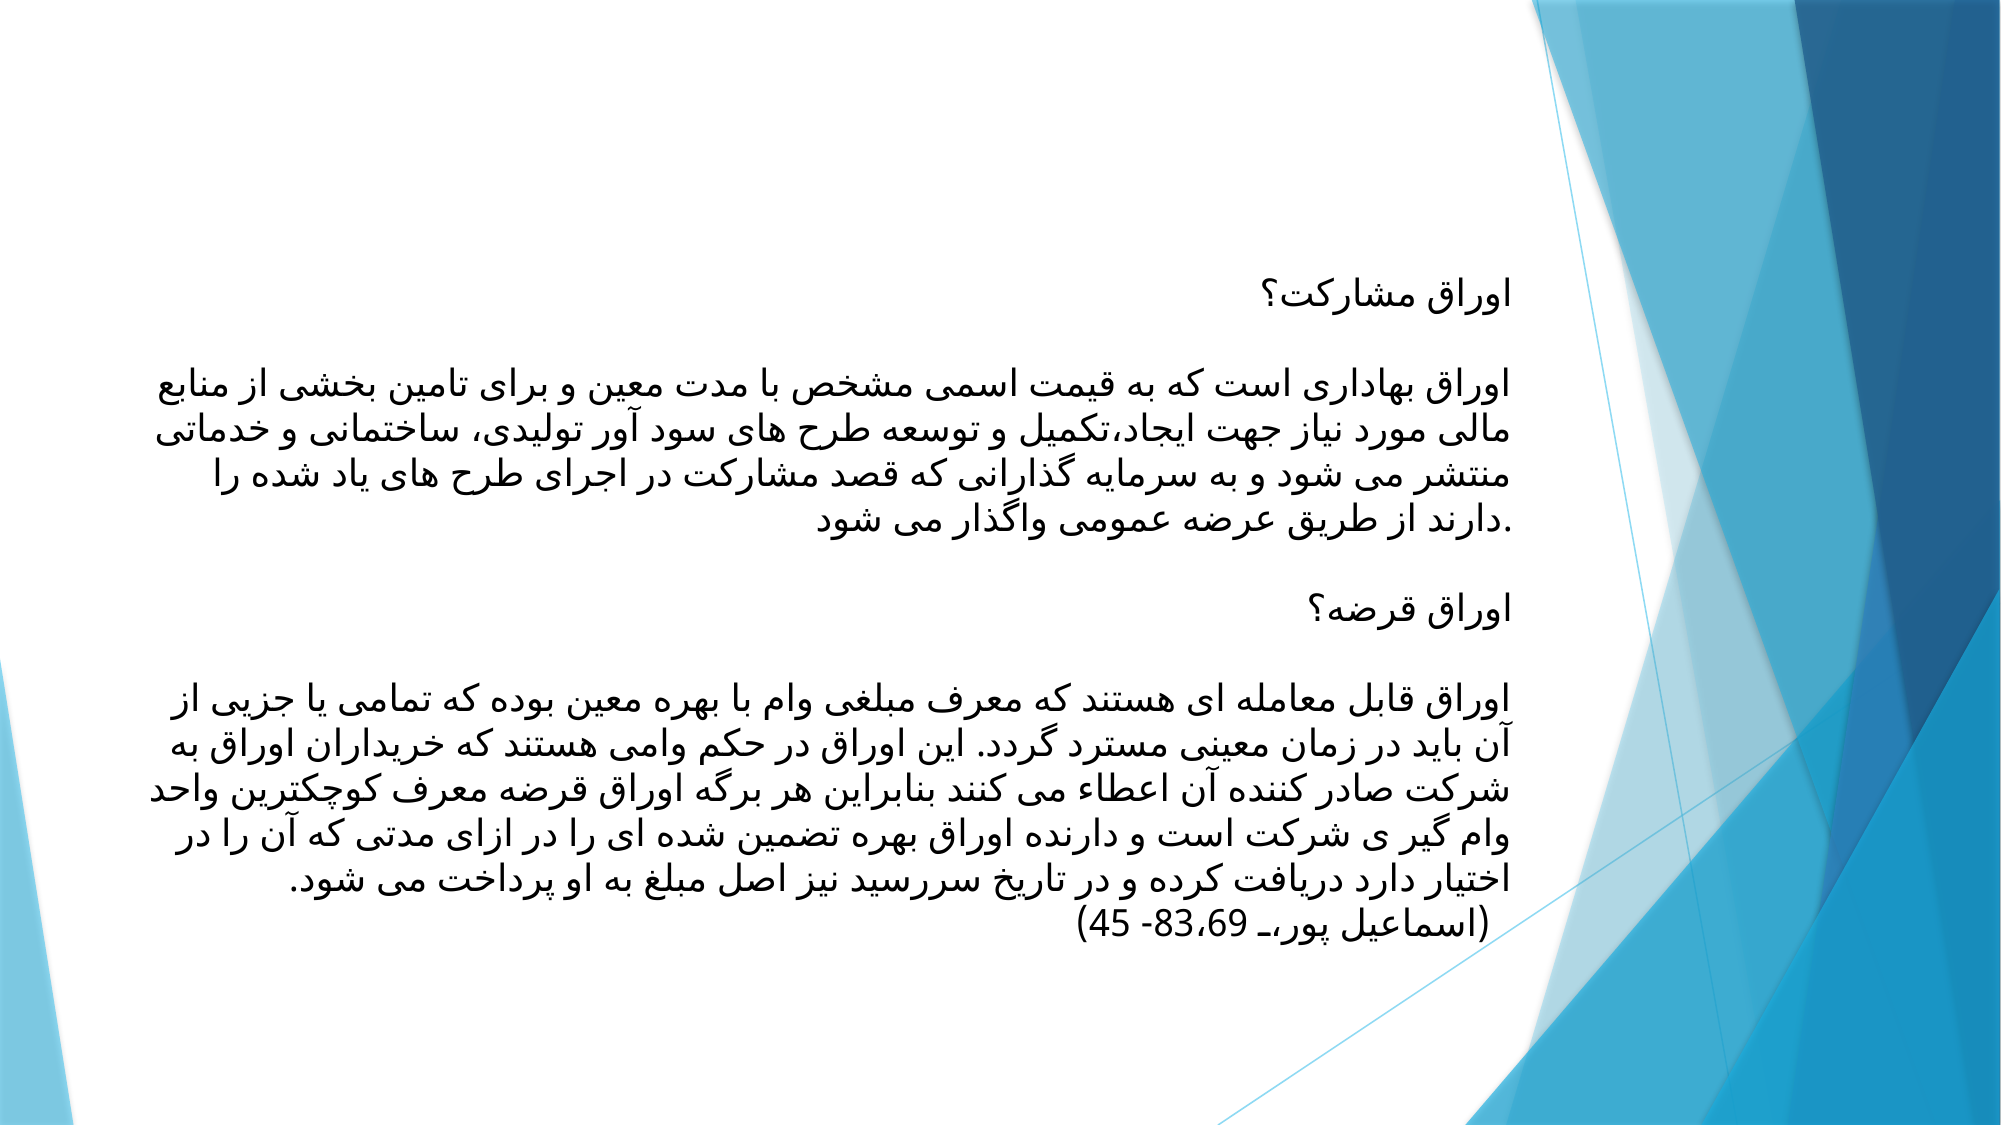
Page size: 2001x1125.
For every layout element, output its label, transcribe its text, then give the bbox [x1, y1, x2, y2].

text_box اوراق مشارکت؟ اوراق بهاداری است که به قیمت اسمی مشخص با مدت معین و برای تامین بخشی از منابع مالی مورد نیاز جهت ایجاد،تکمیل و توسعه طرح های سود آور تولیدی، ساختمانی و خدماتی منتشر می شود و به سرمایه گذارانی که قصد مشارکت در اجرای طرح های یاد شده را دارند از طریق عرضه عمومی واگذار می شود. اوراق قرضه؟ اوراق قابل معامله ای هستند که معرف مبلغی وام با بهره معین بوده که تمامی یا جزیی از آن باید در زمان معینی مسترد گردد. این اوراق در حکم وامی هستند که خریداران اوراق به شرکت صادر کننده آن اعطاء می کنند بنابراین هر برگه اوراق قرضه معرف کوچکترین واحد وام گیر ی شرکت است و دارنده اوراق بهره تضمین شده ای را در ازای مدتی که آن را در اختیار دارد دریافت کرده و در تاریخ سررسید نیز اصل مبلغ به او پرداخت می شود.(اسماعیل پور، 83،69- 45) [128, 262, 1528, 952]
